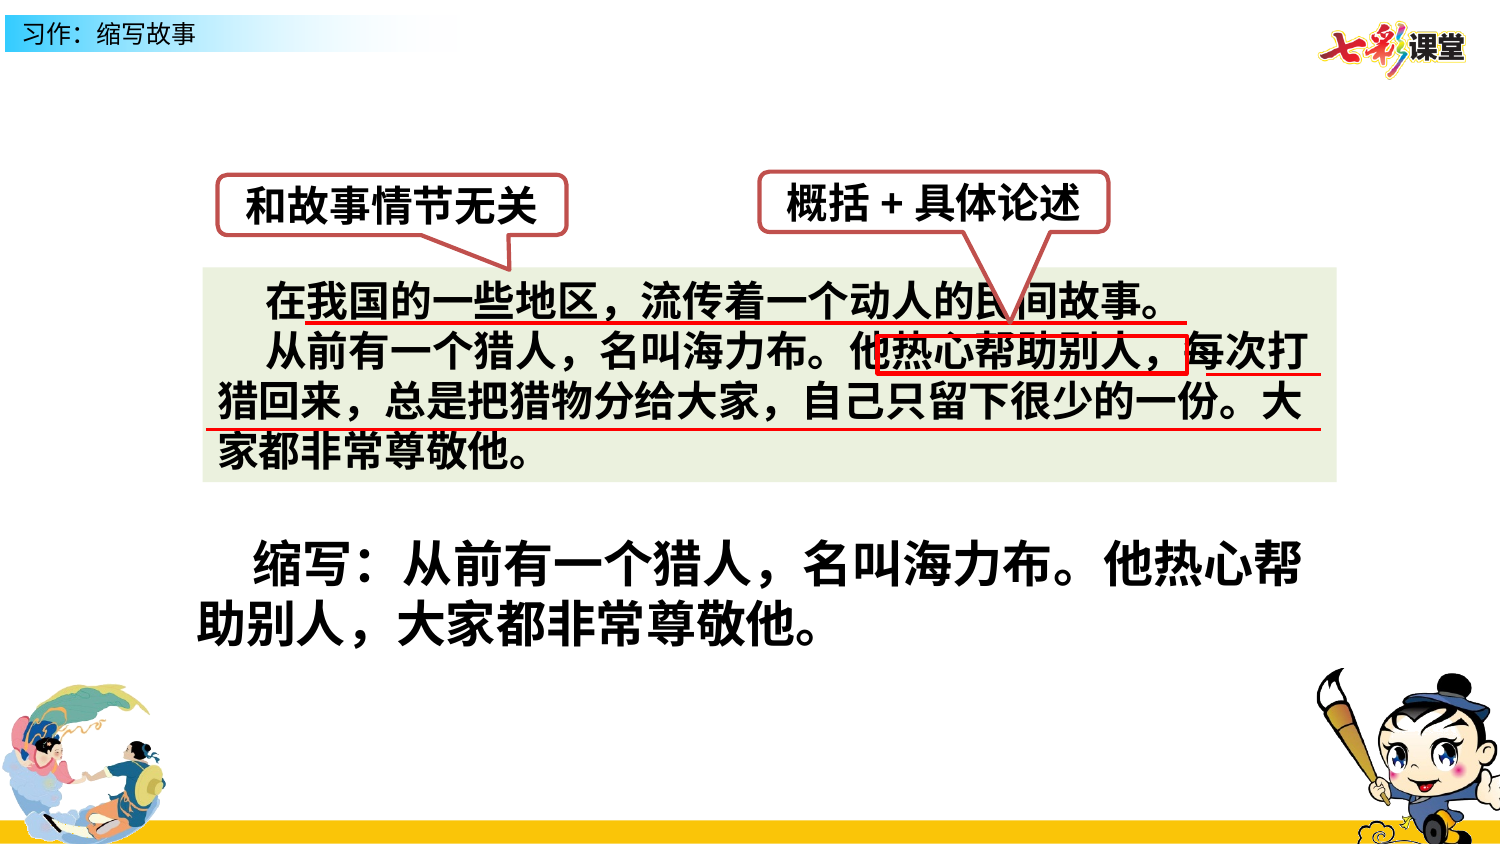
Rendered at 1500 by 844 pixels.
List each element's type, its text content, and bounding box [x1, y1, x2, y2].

picture [1316, 668, 1500, 844]
text_box 缩写：从前有一个猎人，名叫海力布。他热心帮助别人，大家都非常尊敬他。 [181, 524, 1349, 660]
text_box 在我国的一些地区，流传着一个动人的民间故事。 从前有一个猎人，名叫海力布。他热心帮助别人，每次打猎回来，总是把猎物分给大家，自己只留下很少的一份。大家都非常尊敬他。 [202, 267, 1337, 483]
text_box [875, 334, 1189, 376]
text_box 概括+具体论述 [757, 169, 1111, 322]
picture [1316, 20, 1468, 80]
picture [0, 667, 187, 844]
text_box 和故事情节无关 [215, 172, 569, 272]
